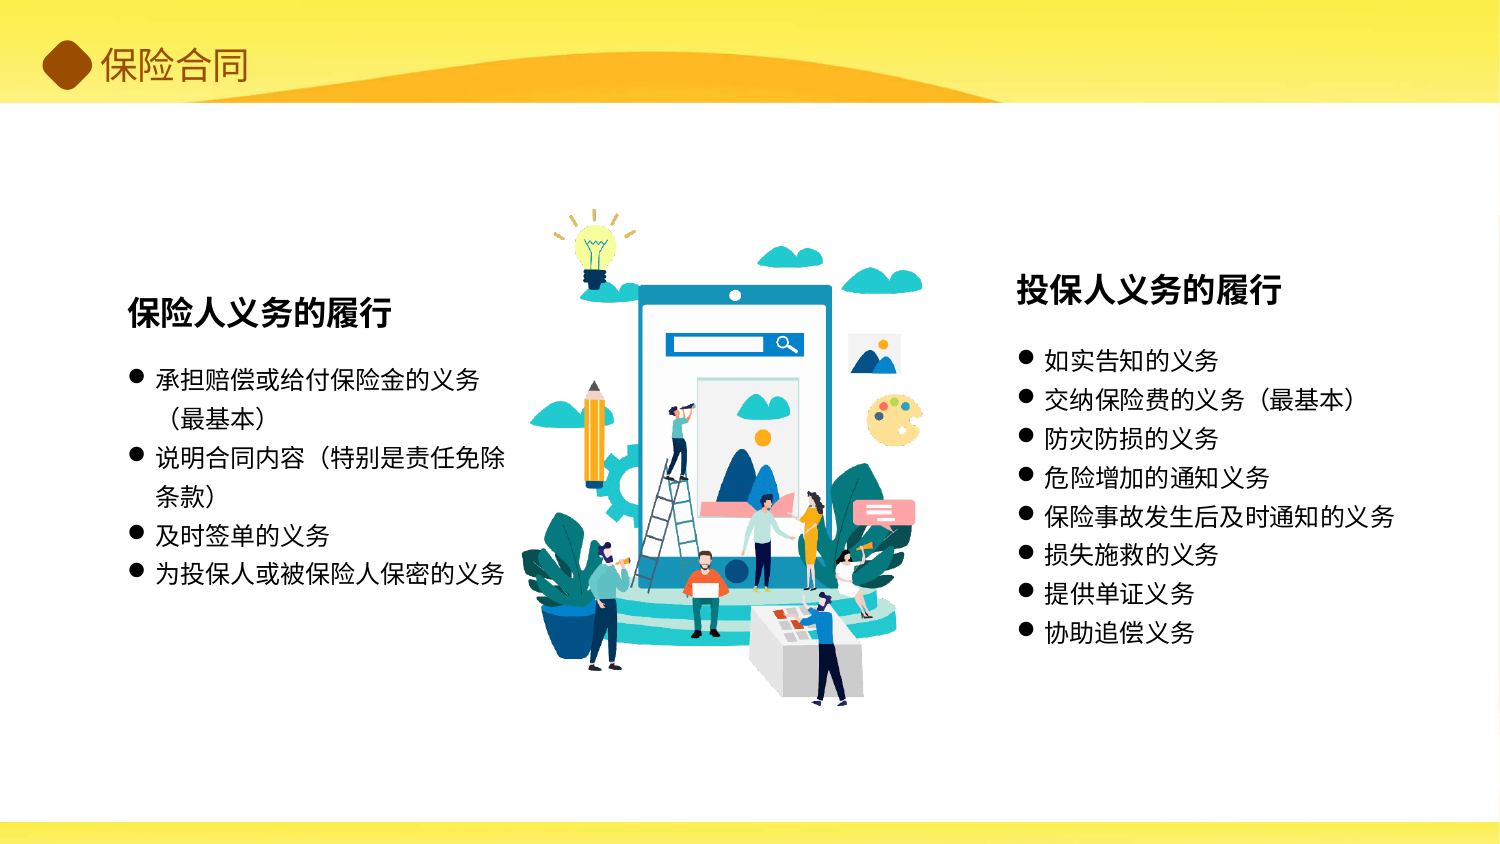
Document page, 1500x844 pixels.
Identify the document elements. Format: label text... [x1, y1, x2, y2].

text_box 如实告知的义务 交纳保险费的义务（最基本） 防灾防损的义务 危险增加的通知义务 保险事故发生后及时通知的义务 损失施救的义务 提供单证义务 协助追偿义务 [1002, 329, 1413, 656]
picture [0, 0, 1500, 102]
picture [0, 822, 1500, 844]
text_box 投保人义务的履行 [1002, 262, 1413, 317]
picture [487, 209, 985, 707]
text_box 承担赔偿或给付保险金的义务（最基本） 说明合同内容（特别是责任免除条款） 及时签单的义务 为投保人或被保险人保密的义务 [112, 348, 487, 597]
text_box 保险人义务的履行 [112, 284, 487, 340]
